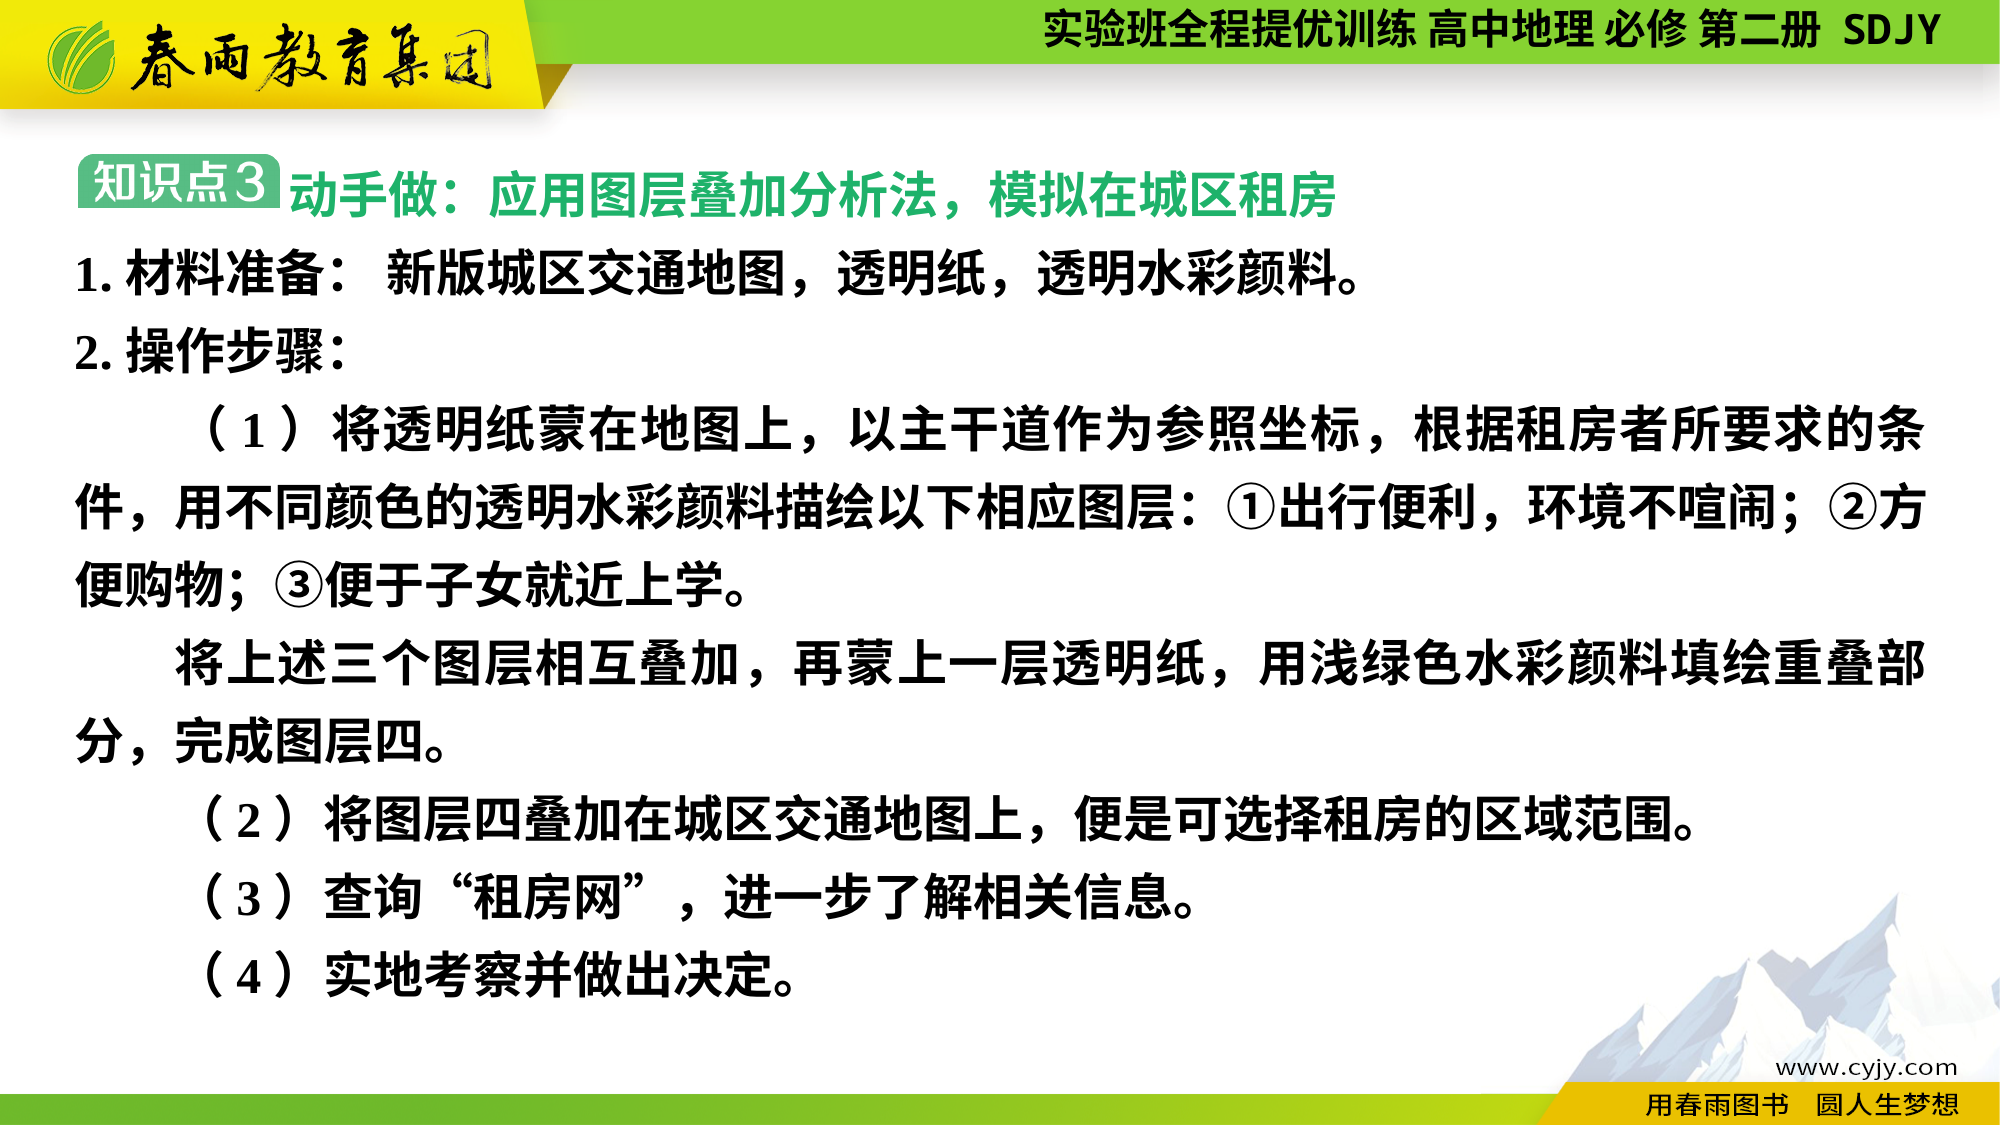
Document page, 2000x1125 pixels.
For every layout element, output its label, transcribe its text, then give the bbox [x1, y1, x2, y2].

list 动手做：应用图层叠加分析法，模拟在城区租房 1.材料准备： 新版城区交通地图，透明纸，透明水彩颜料。 2.操作步骤： （1）将透明纸蒙在地图上，以主干道作为参照坐标，根据租房者所要求的条件，用不同颜色的透明水彩颜料描绘以下相应图层：①出行便利，环境不喧闹；②方便购物；③便于子女就近上学。 将上述三个图层相互叠加，再蒙上一层透明纸，用浅绿色水彩颜料填绘重叠部分，完成图层四。 （2）将图层四叠加在城区交通地图上，便是可选择租房的区域范围。 （3）查询“租房网”，进一步了解相关信息。 （4）实地考察并做出决定。 [59, 138, 1944, 1012]
picture [0, 0, 2000, 1125]
